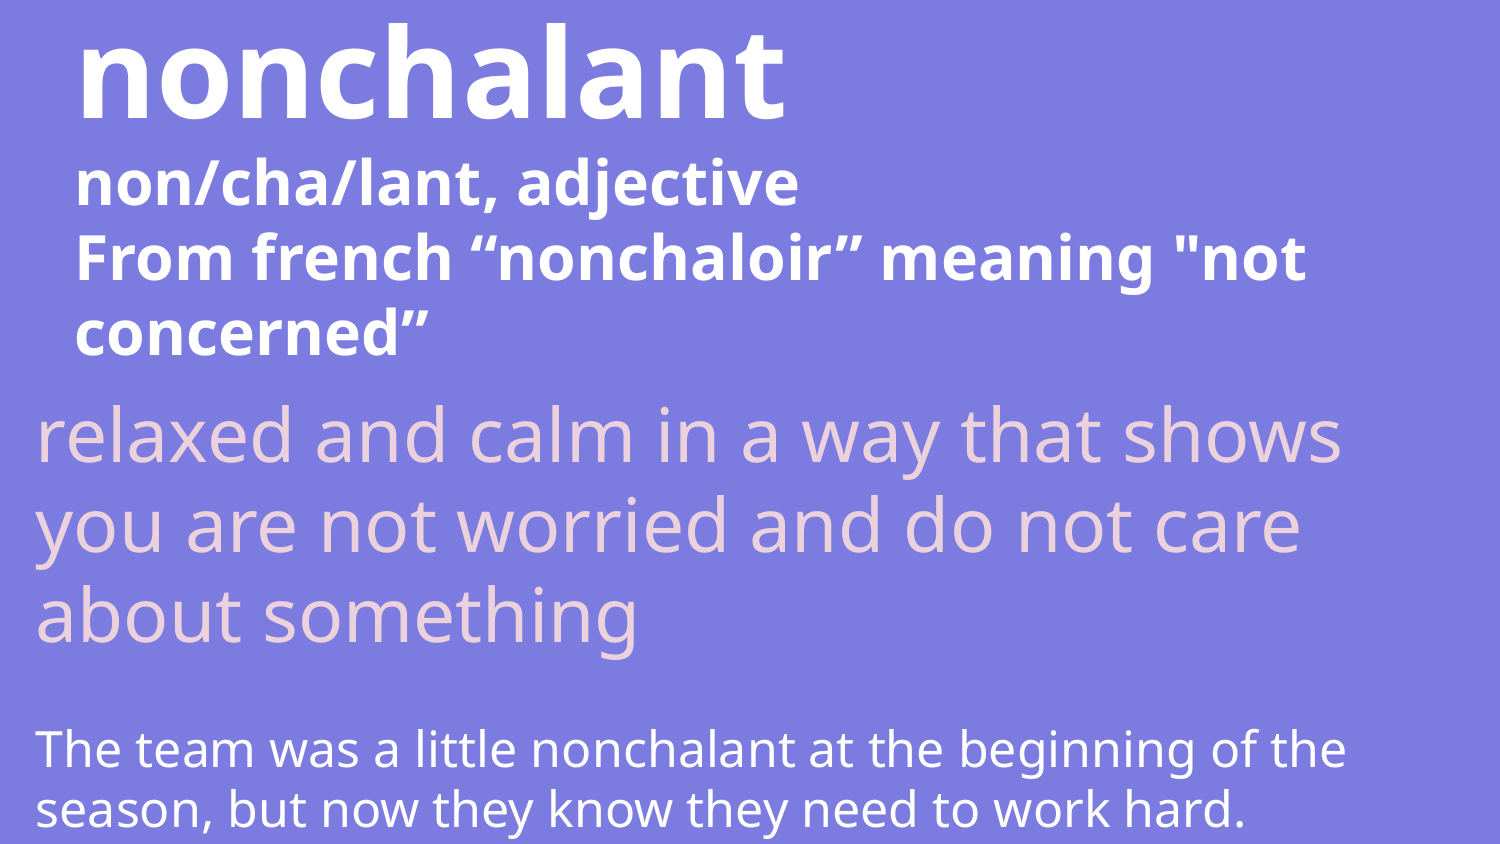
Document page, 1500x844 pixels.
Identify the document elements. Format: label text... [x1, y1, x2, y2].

title nonchalant non/cha/lant, adjective From french “nonchaloir” meaning "not concerned” [59, 155, 1369, 207]
text_box relaxed and calm in a way that shows you are not worried and do not care about something The team was a little nonchalant at the beginning of the season, but now they know they need to work hard. [20, 372, 1437, 786]
